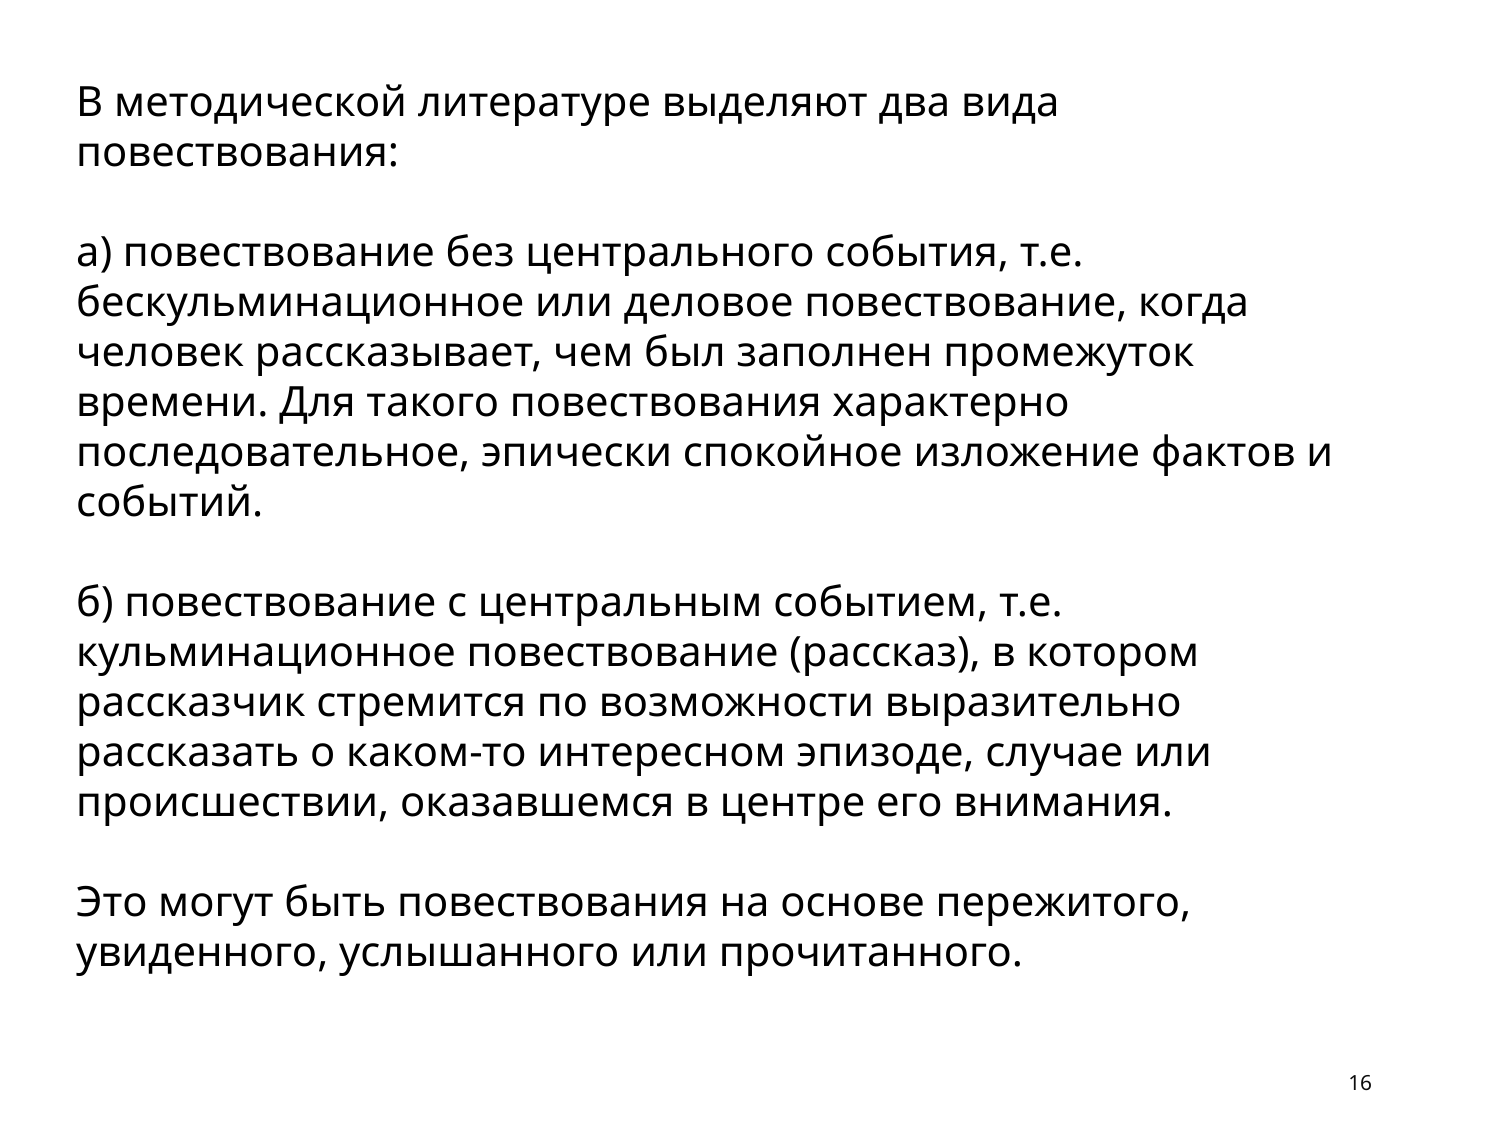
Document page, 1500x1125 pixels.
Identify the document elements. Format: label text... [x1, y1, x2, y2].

text_box В методической литературе выделяют два вида повествования: а) повествование без центрального события, т.е. бескульминационное или деловое повествование, когда человек рассказывает, чем был заполнен промежуток времени. Для такого повествования характерно последовательное, эпически спокойное изложение фактов и событий. б) повествование с центральным событием, т.е. кульминационное повествование (рассказ), в котором рассказчик стремится по возможности выразительно рассказать о каком-то интересном эпизоде, случае или происшествии, оказавшемся в центре его внимания. Это могут быть повествования на основе пережитого, увиденного, услышанного или прочитанного. [61, 67, 1408, 983]
slide_number 16 [1333, 1061, 1454, 1107]
